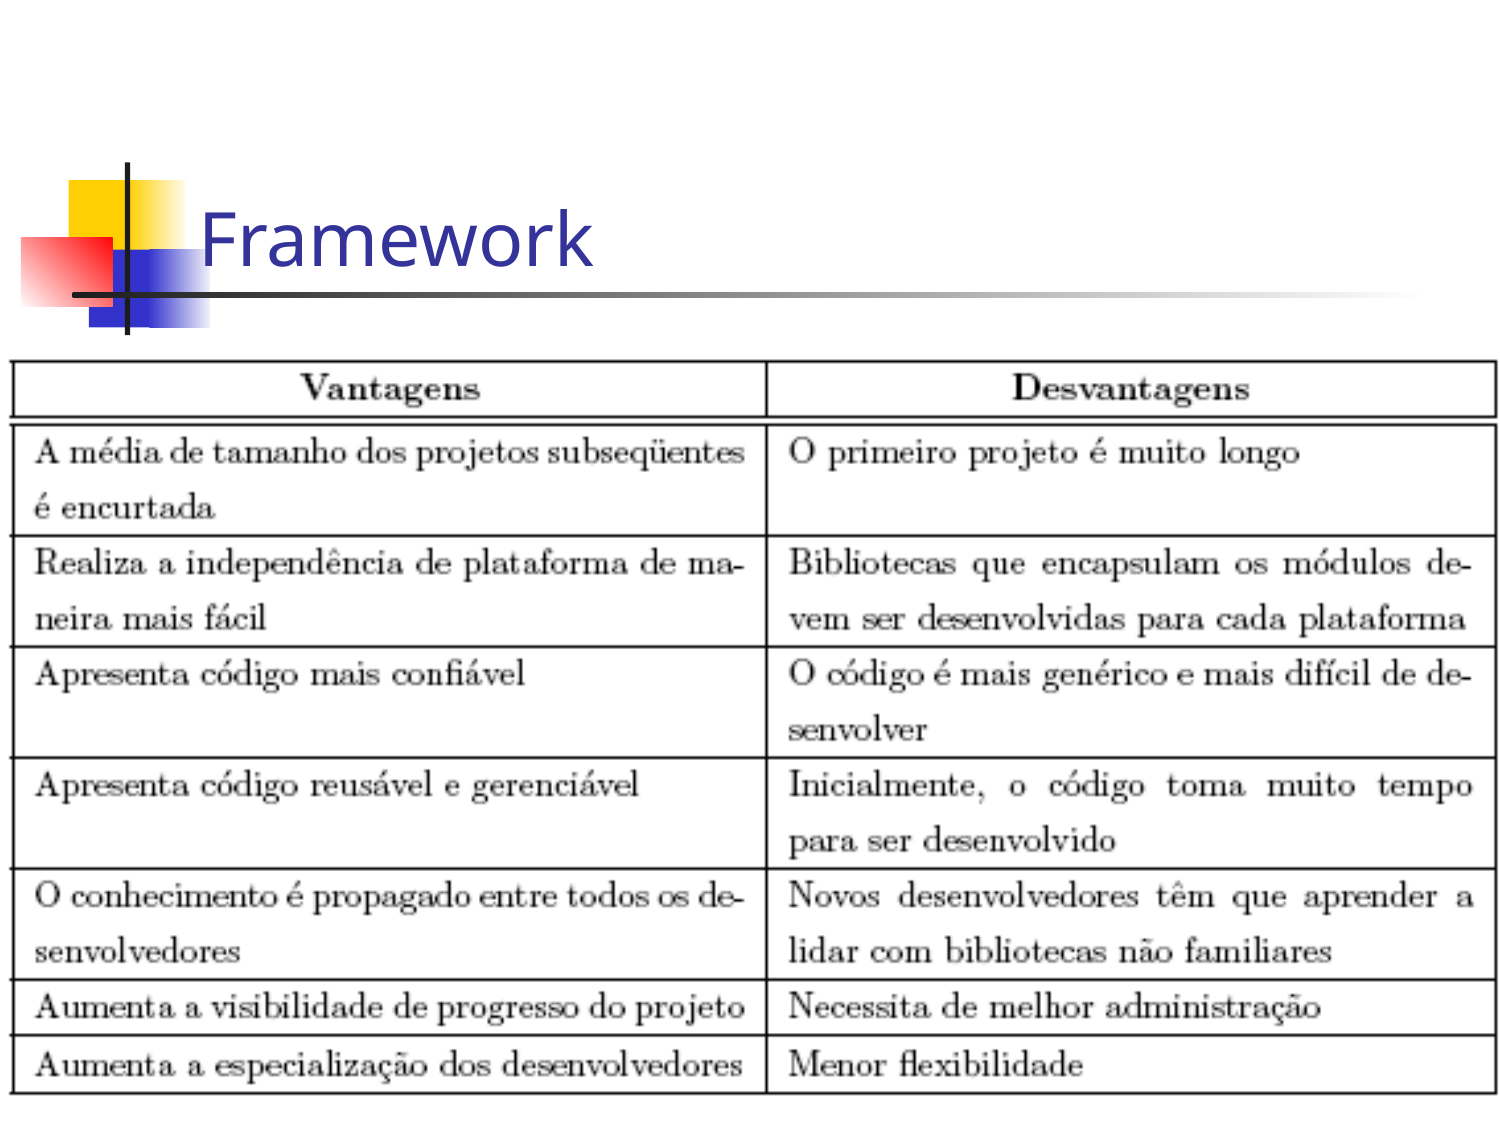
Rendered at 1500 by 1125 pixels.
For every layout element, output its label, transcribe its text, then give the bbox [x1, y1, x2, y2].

picture [5, 353, 1500, 1107]
title Framework [183, 101, 1462, 290]
